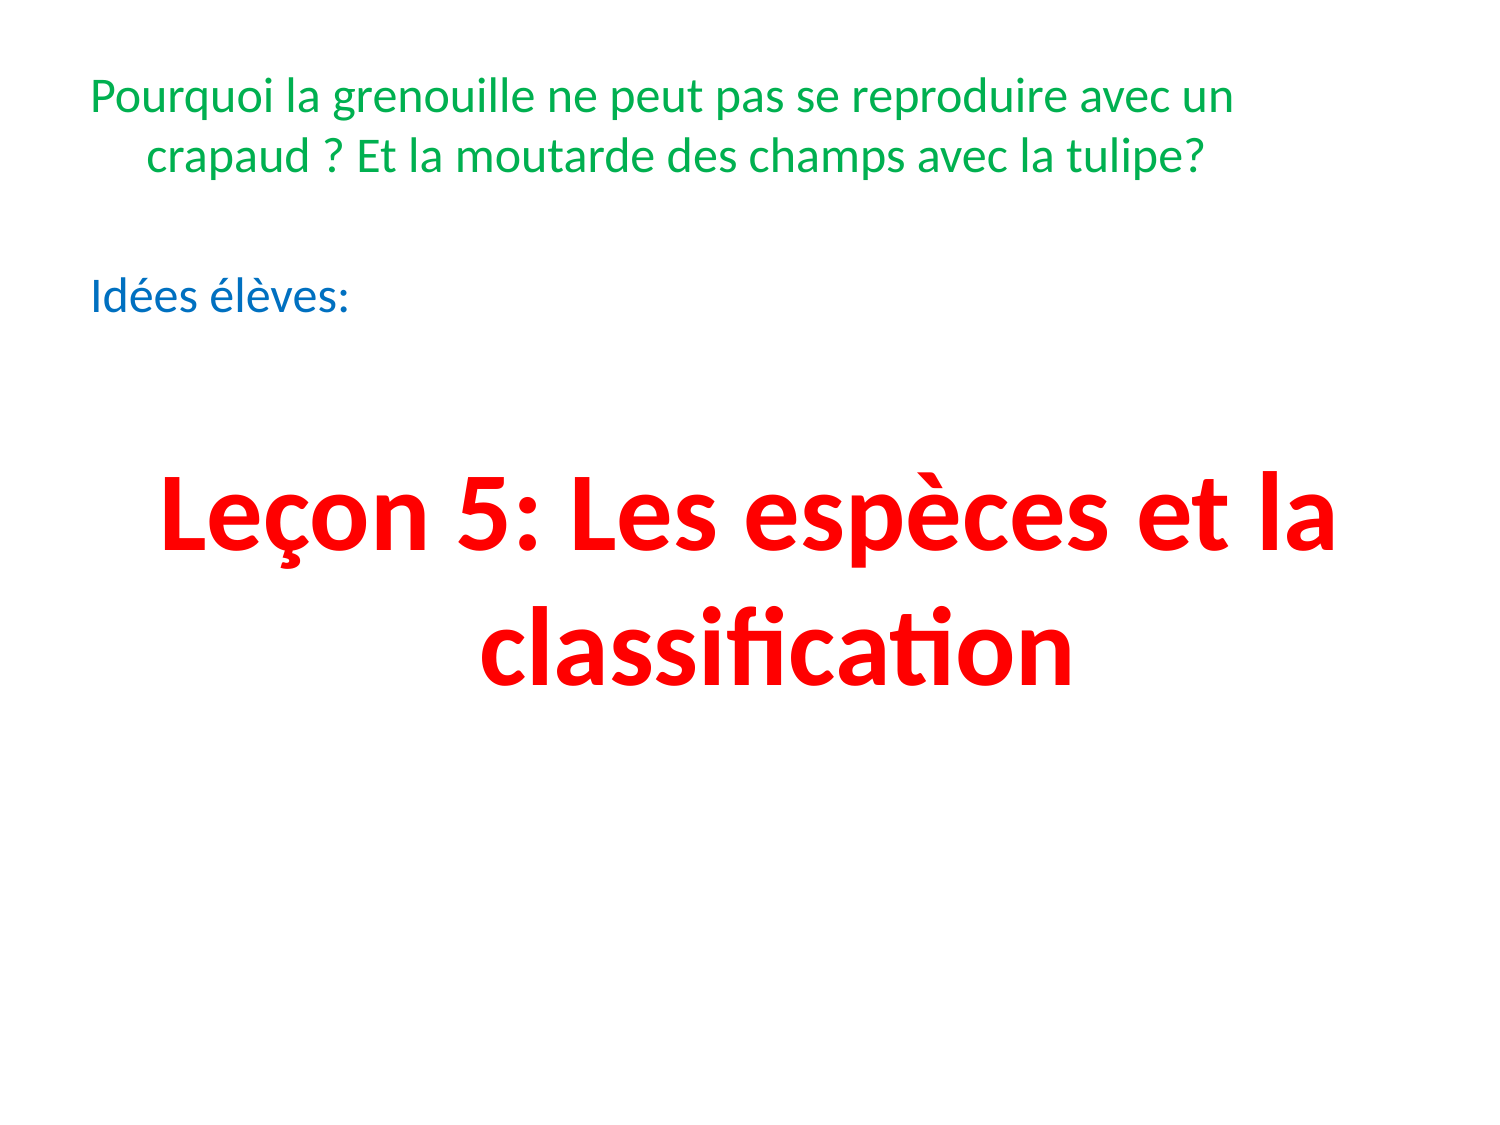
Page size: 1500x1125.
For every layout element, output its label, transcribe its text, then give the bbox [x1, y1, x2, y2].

list Pourquoi la grenouille ne peut pas se reproduire avec un crapaud ? Et la moutarde des champs avec la tulipe? Idées élèves: Leçon 5: Les espèces et la classification [75, 54, 1425, 1005]
